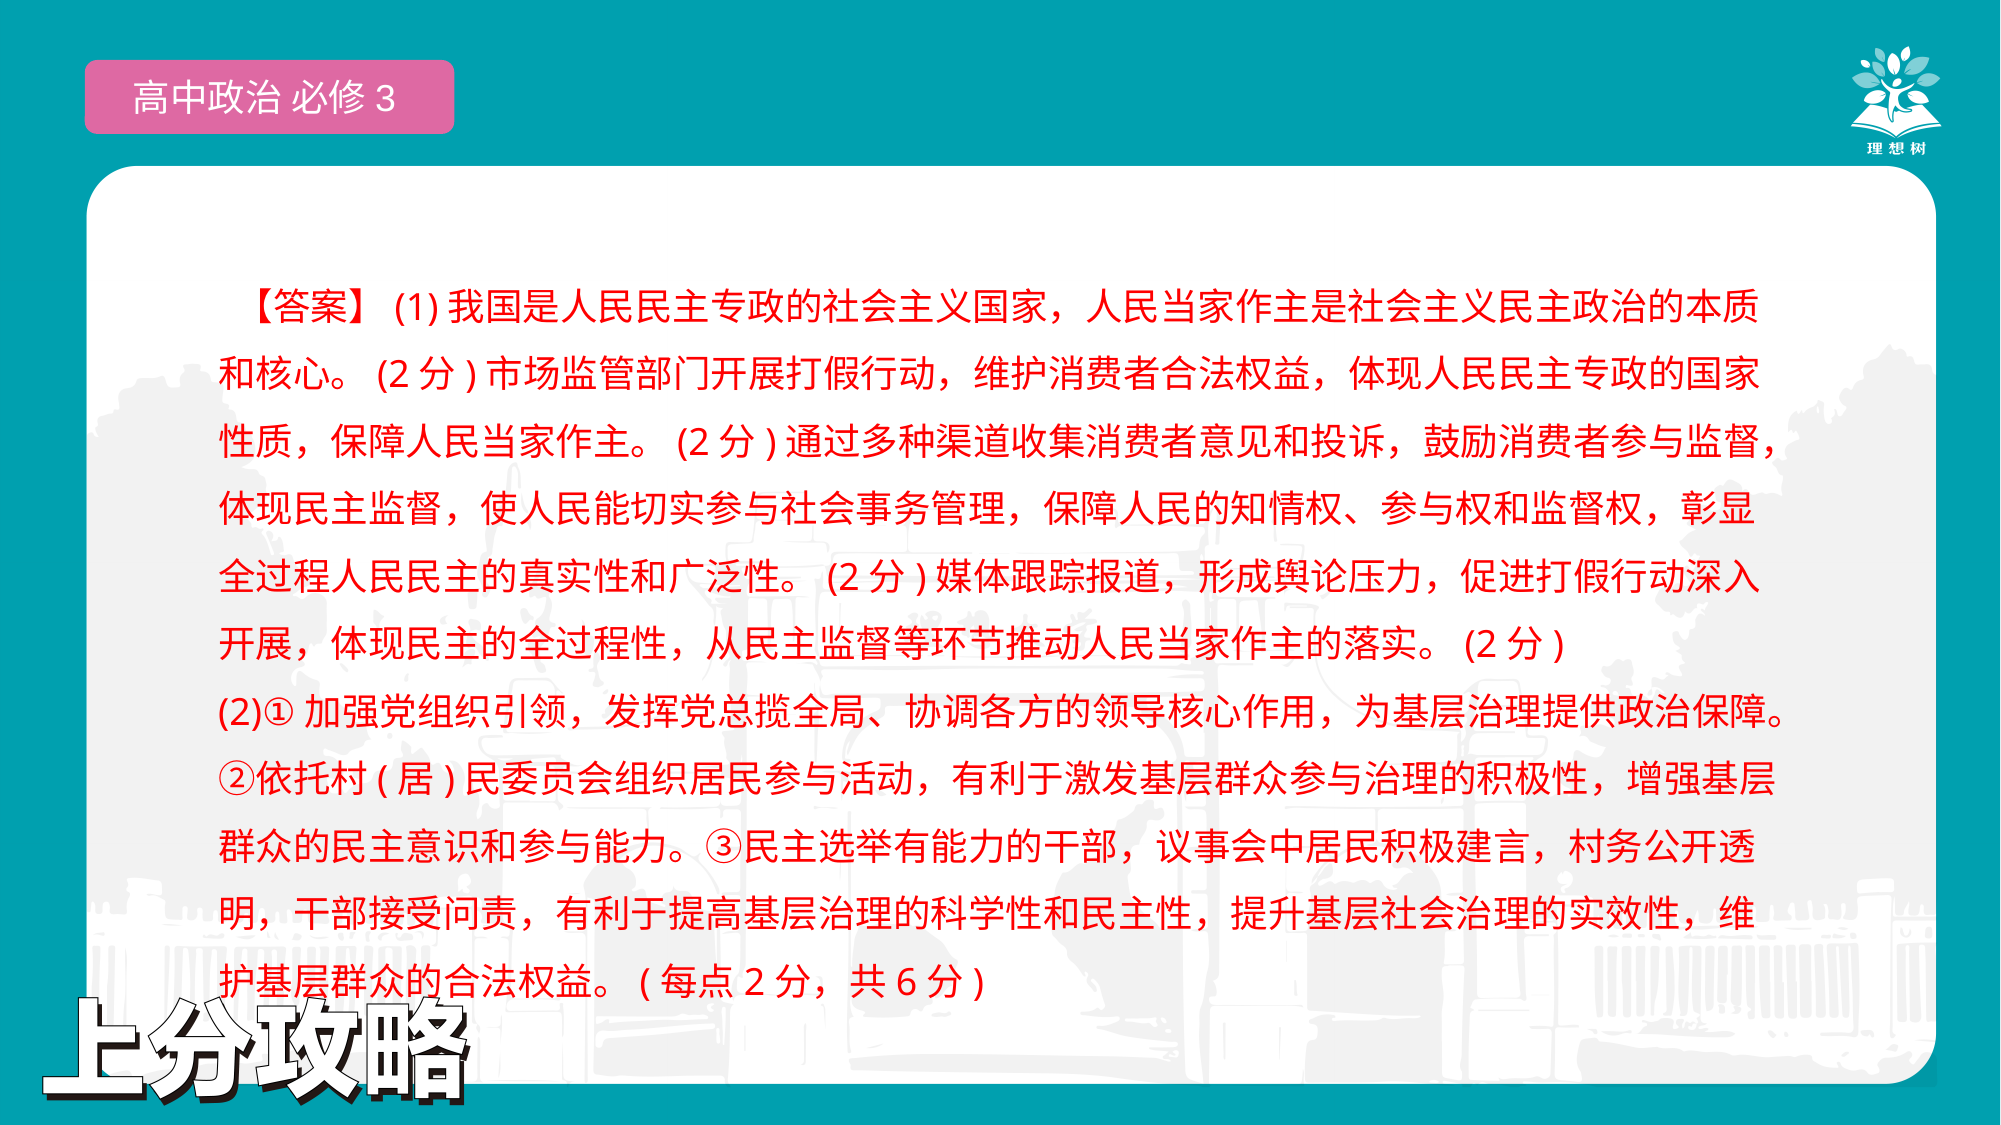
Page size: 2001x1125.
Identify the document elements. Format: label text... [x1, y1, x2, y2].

text_box 【答案】(1)我国是人民民主专政的社会主义国家，人民当家作主是社会主义民主政治的本质和核心。(2分)市场监管部门开展打假行动，维护消费者合法权益，体现人民民主专政的国家性质，保障人民当家作主。(2分)通过多种渠道收集消费者意见和投诉，鼓励消费者参与监督，体现民主监督，使人民能切实参与社会事务管理，保障人民的知情权、参与权和监督权，彰显全过程人民民主的真实性和广泛性。(2分)媒体跟踪报道，形成舆论压力，促进打假行动深入开展，体现民主的全过程性，从民主监督等环节推动人民当家作主的落实。(2分) (2)①加强党组织引领，发挥党总揽全局、协调各方的领导核心作用，为基层治理提供政治保障。②依托村(居)民委员会组织居民参与活动，有利于激发基层群众参与治理的积极性，增强基层群众的民主意识和参与能力。③民主选举有能力的干部，议事会中居民积极建言，村务公开透明，干部接受问责，有利于提高基层治理的科学性和民主性，提升基层社会治理的实效性，维护基层群众的合法权益。(每点2分，共6分) [203, 252, 1797, 803]
text_box 高中政治 必修3 [83, 58, 456, 135]
picture [0, 0, 2001, 1125]
